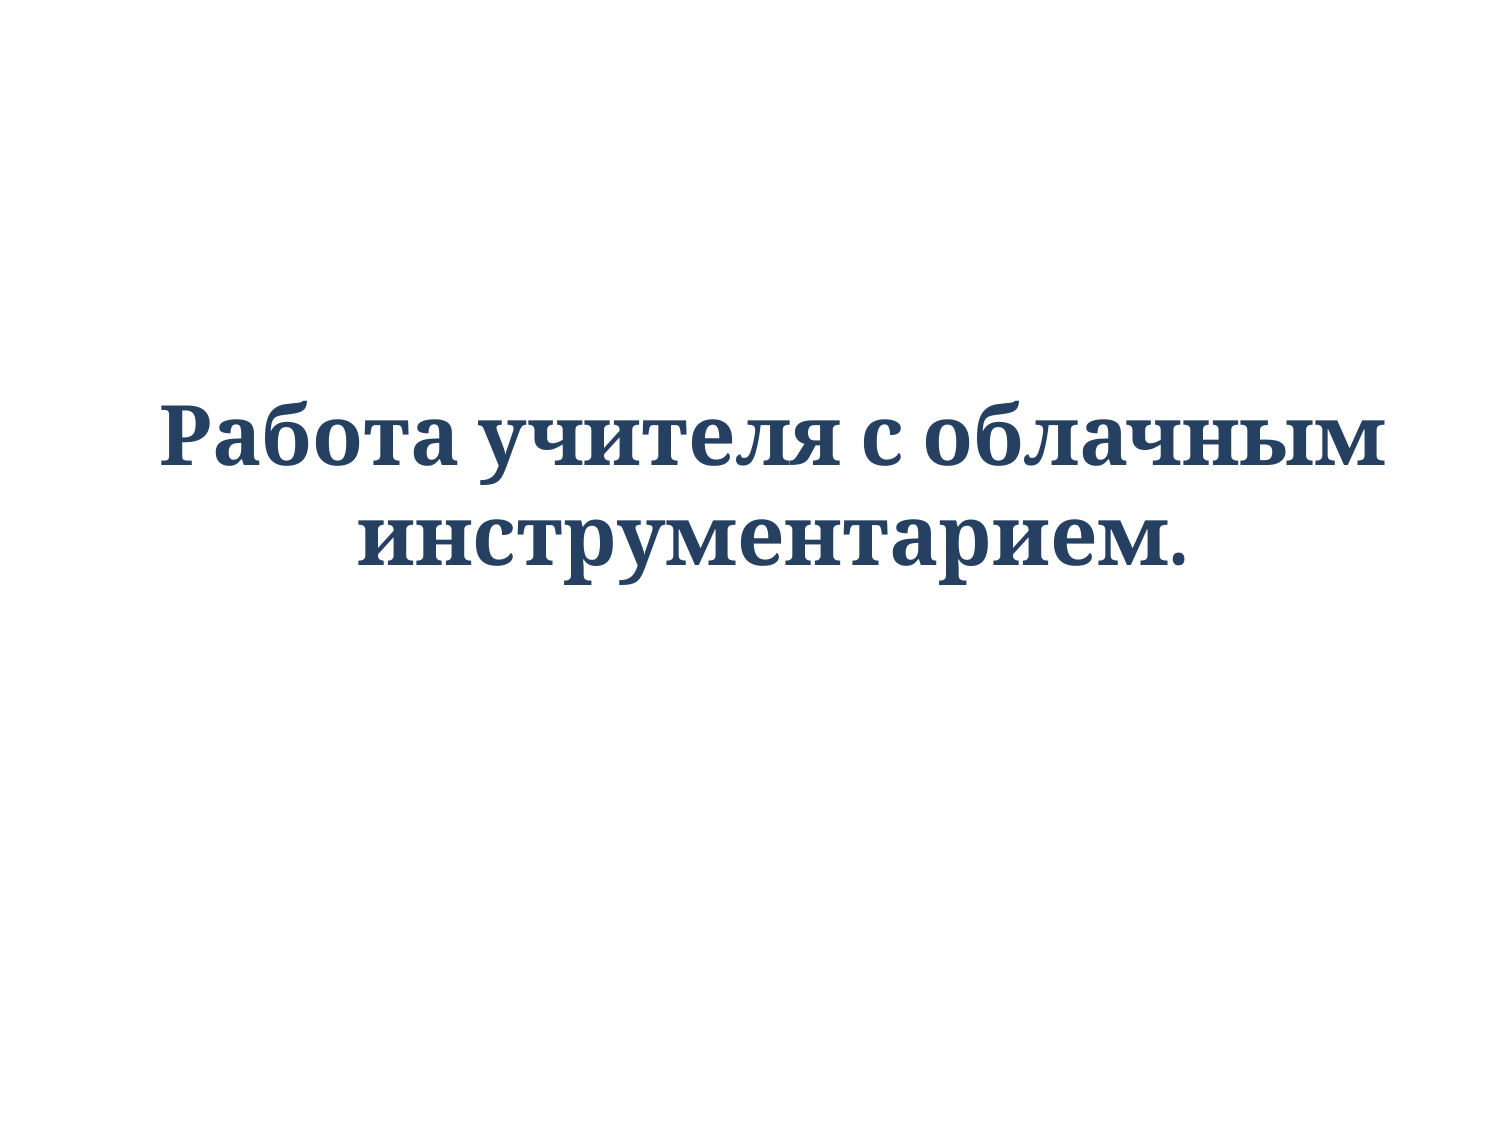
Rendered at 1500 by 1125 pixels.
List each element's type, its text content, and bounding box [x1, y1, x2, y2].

title Работа учителя с облачным инструментарием. [135, 361, 1411, 603]
